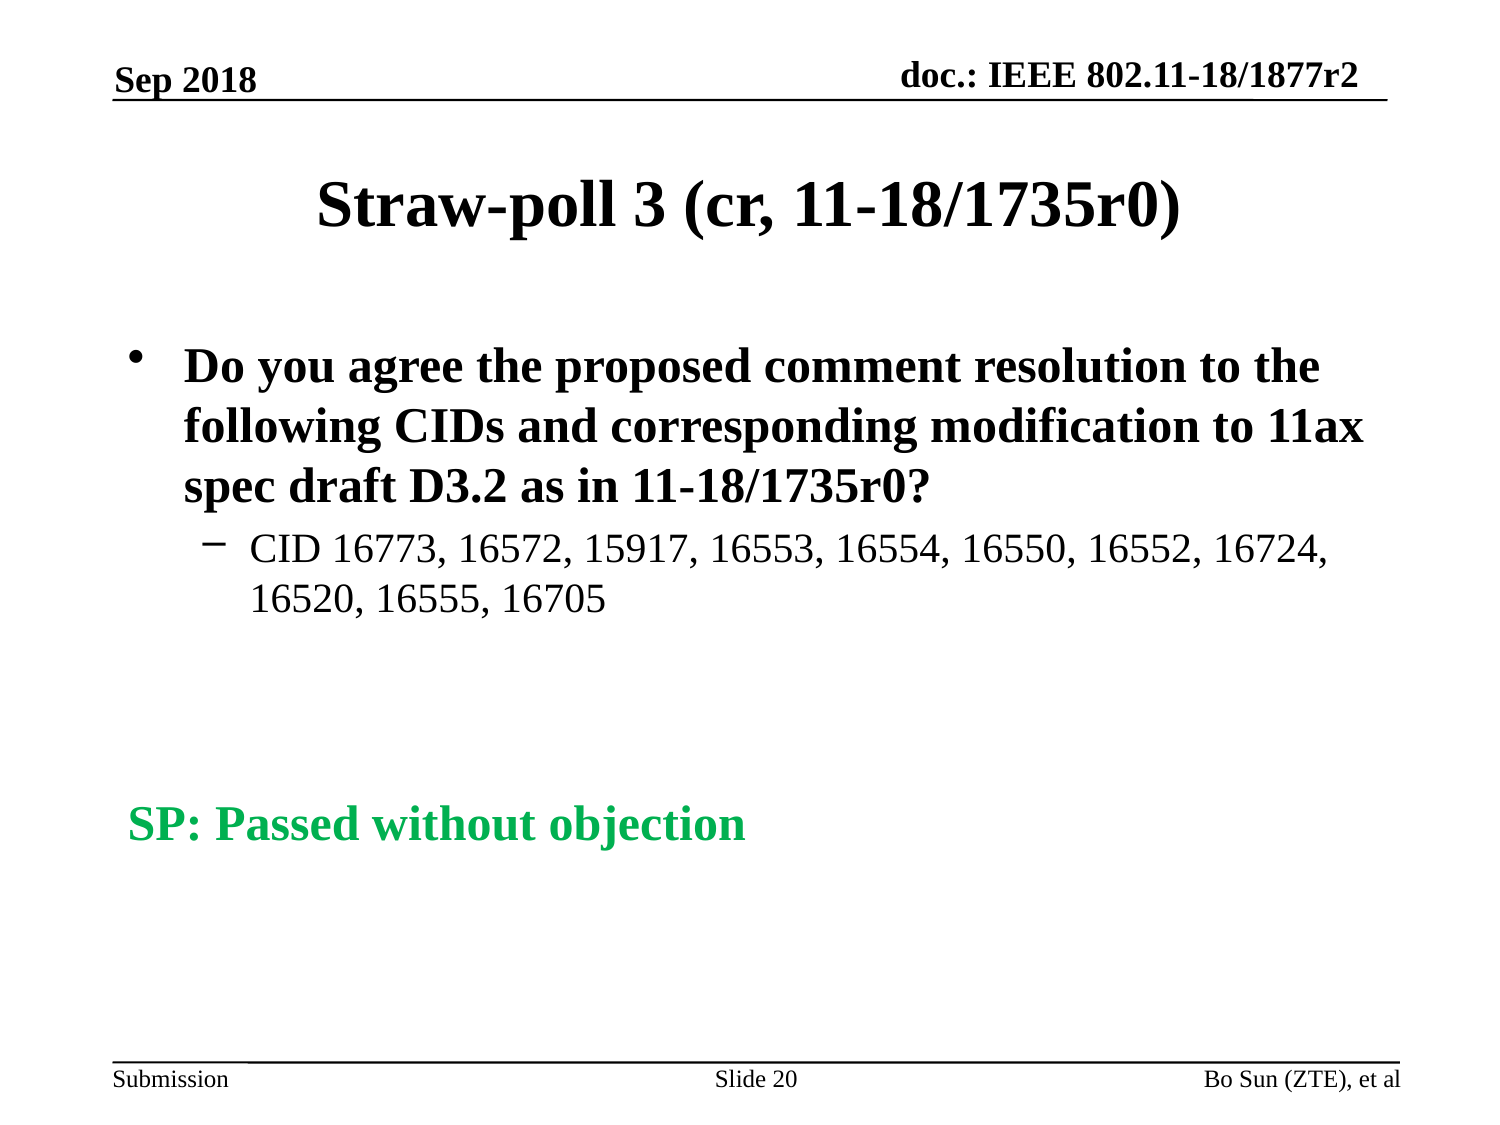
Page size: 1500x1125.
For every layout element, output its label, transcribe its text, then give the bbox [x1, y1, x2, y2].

footer Bo Sun (ZTE), et al [1200, 1061, 1402, 1093]
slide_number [114, 54, 259, 101]
title Straw-poll 3 (cr, 11-18/1735r0) [112, 112, 1388, 288]
slide_number Slide 20 [712, 1061, 800, 1093]
list Do you agree the proposed comment resolution to the following CIDs and corresponding modification to 11ax spec draft D3.2 as in 11-18/1735r0? CID 16773, 16572, 15917, 16553, 16554, 16550, 16552, 16724, 16520, 16555, 16705 SP: Passed without objection [112, 324, 1388, 1000]
